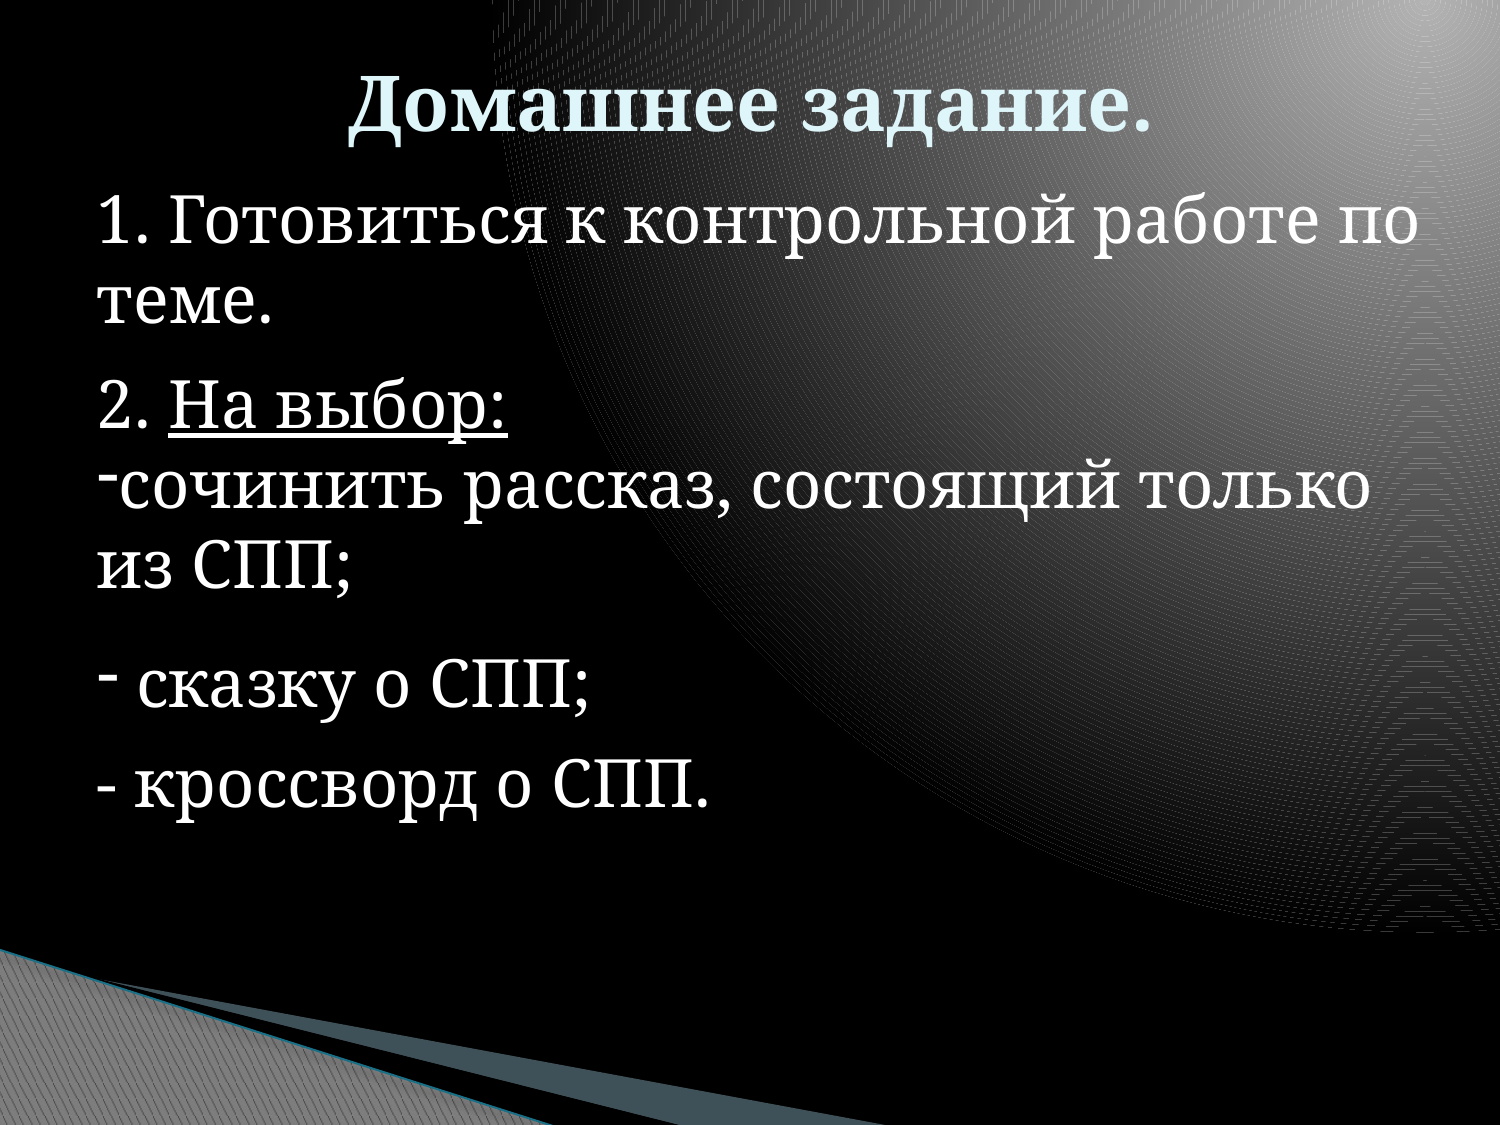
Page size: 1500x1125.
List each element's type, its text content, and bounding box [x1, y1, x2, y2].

text_box Домашнее задание. 1. Готовиться к контрольной работе по теме. 2. На выбор: сочинить рассказ, состоящий только из СПП; сказку о СПП; - кроссворд о СПП. [82, 46, 1442, 1009]
picture [0, 952, 543, 1125]
